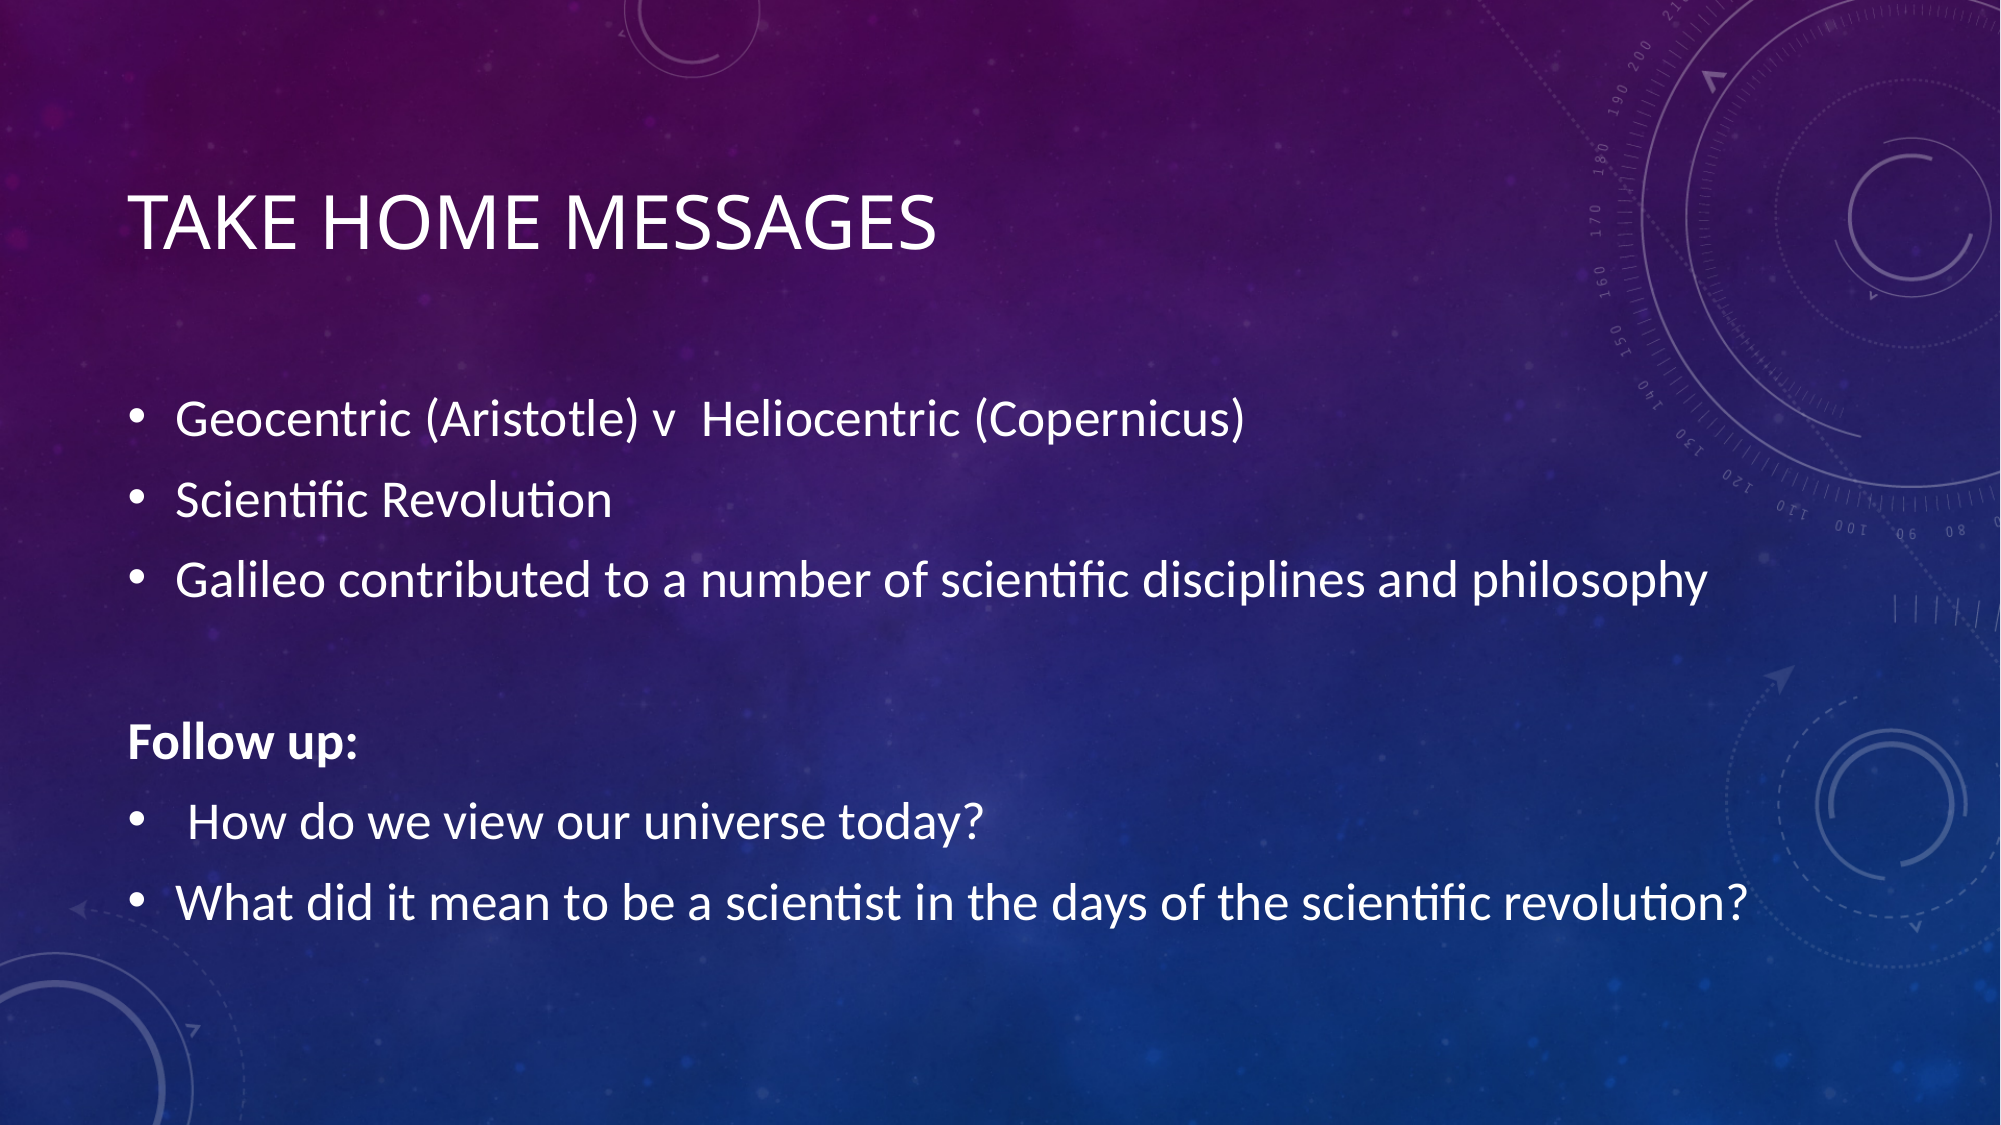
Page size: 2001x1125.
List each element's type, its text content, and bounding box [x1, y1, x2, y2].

picture [0, 0, 2001, 1125]
list Geocentric (Aristotle) v Heliocentric (Copernicus) Scientific Revolution Galileo contributed to a number of scientific disciplines and philosophy Follow up: How do we view our universe today? What did it mean to be a scientist in the days of the scientific revolution? [112, 351, 1775, 1044]
title Take home messages [112, 99, 1775, 339]
